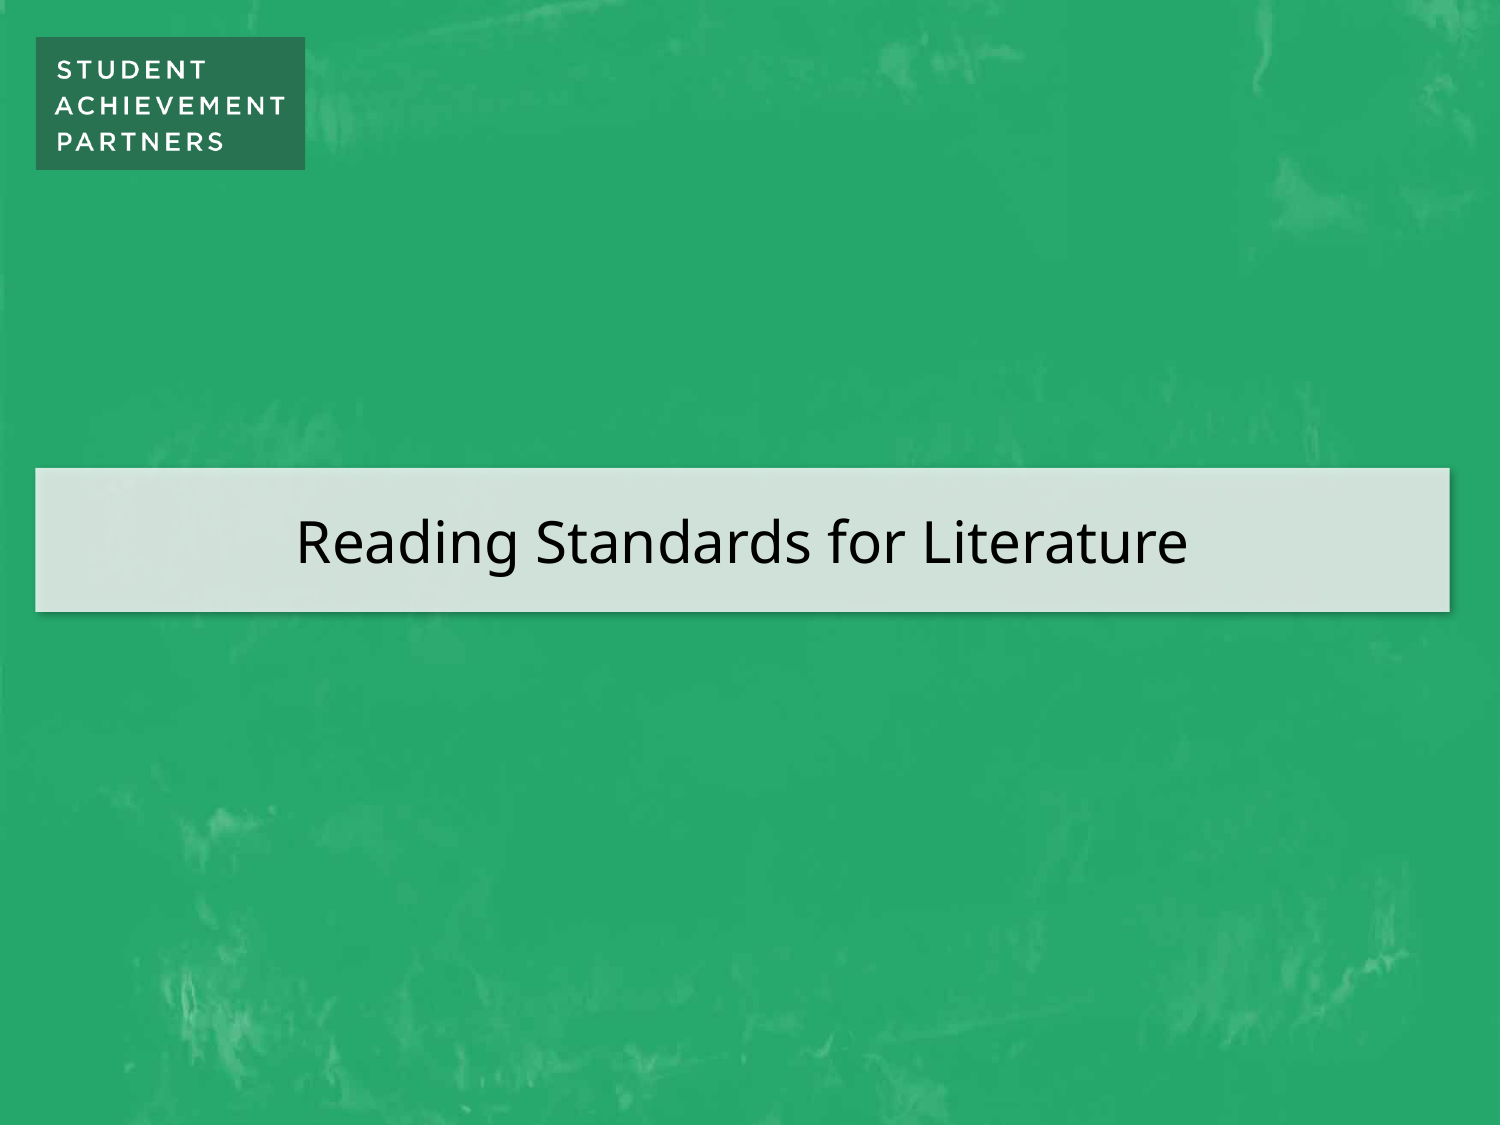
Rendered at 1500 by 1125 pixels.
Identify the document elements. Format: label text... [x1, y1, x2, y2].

text_box [18, 484, 642, 802]
picture [0, 0, 1500, 1125]
text_box [18, 378, 642, 484]
title Reading Standards for Literature [35, 468, 1450, 612]
